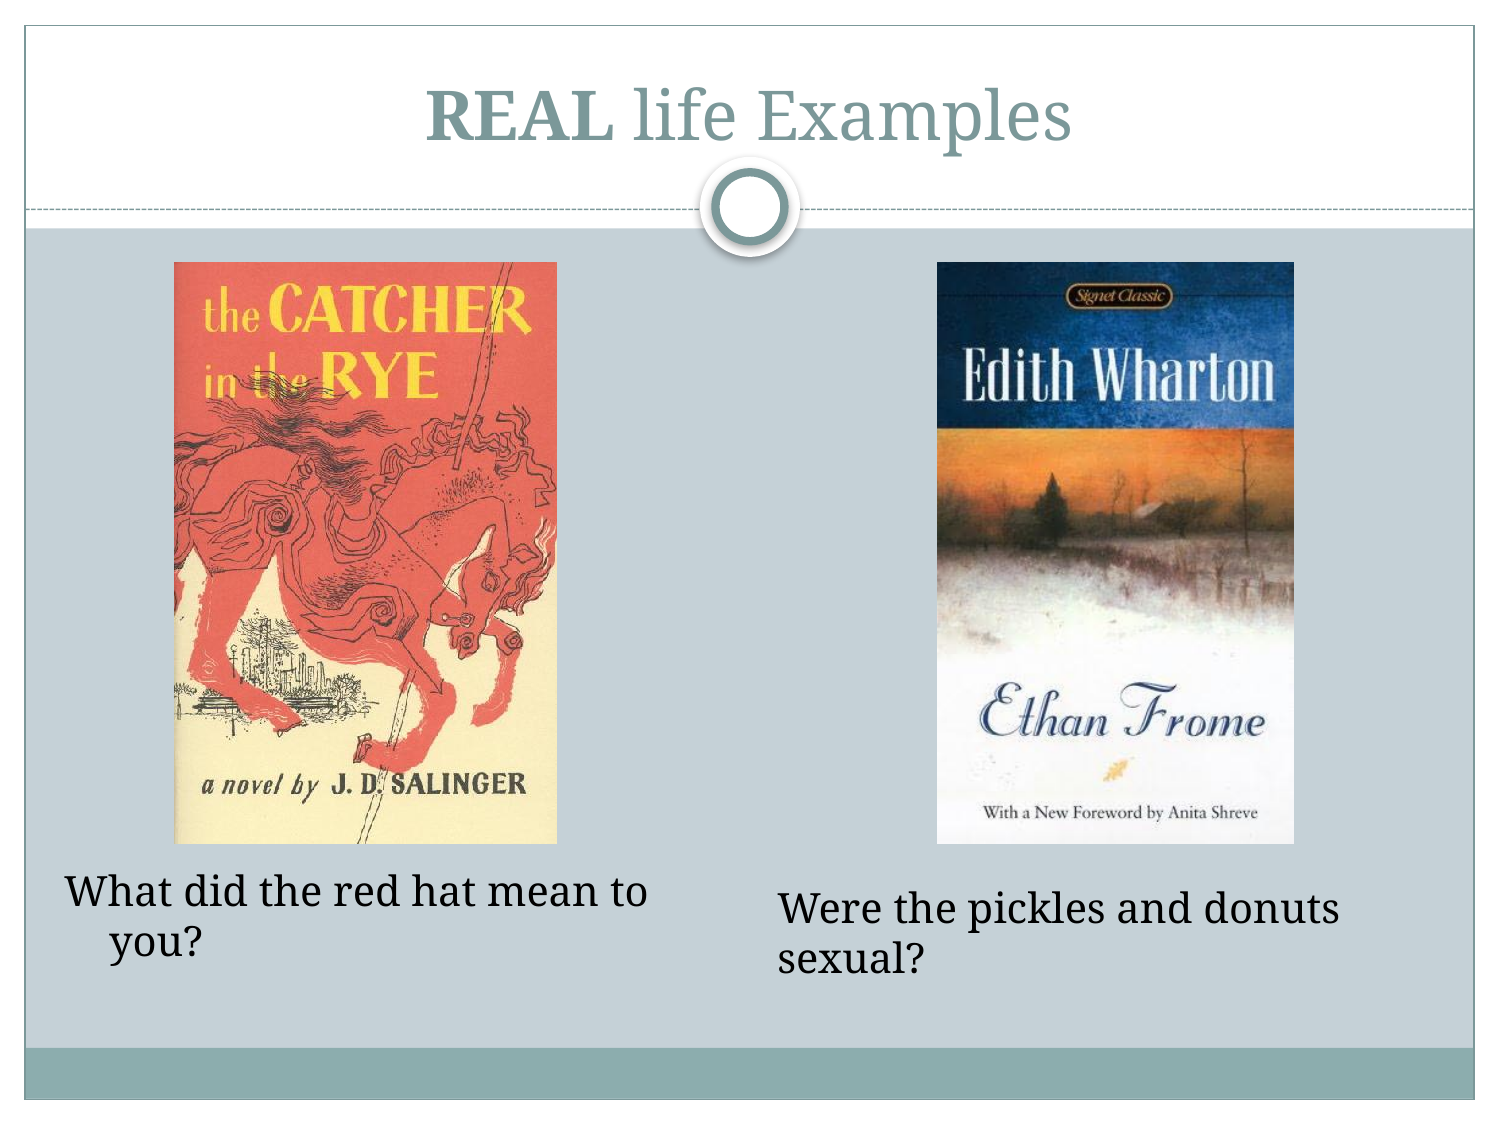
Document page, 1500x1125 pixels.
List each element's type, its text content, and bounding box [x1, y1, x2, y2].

picture [937, 262, 1294, 844]
text_box Were the pickles and donuts sexual? [762, 874, 1463, 990]
title REAL life Examples [49, 37, 1450, 162]
list What did the red hat mean to you? [49, 250, 738, 1001]
picture [174, 262, 557, 844]
